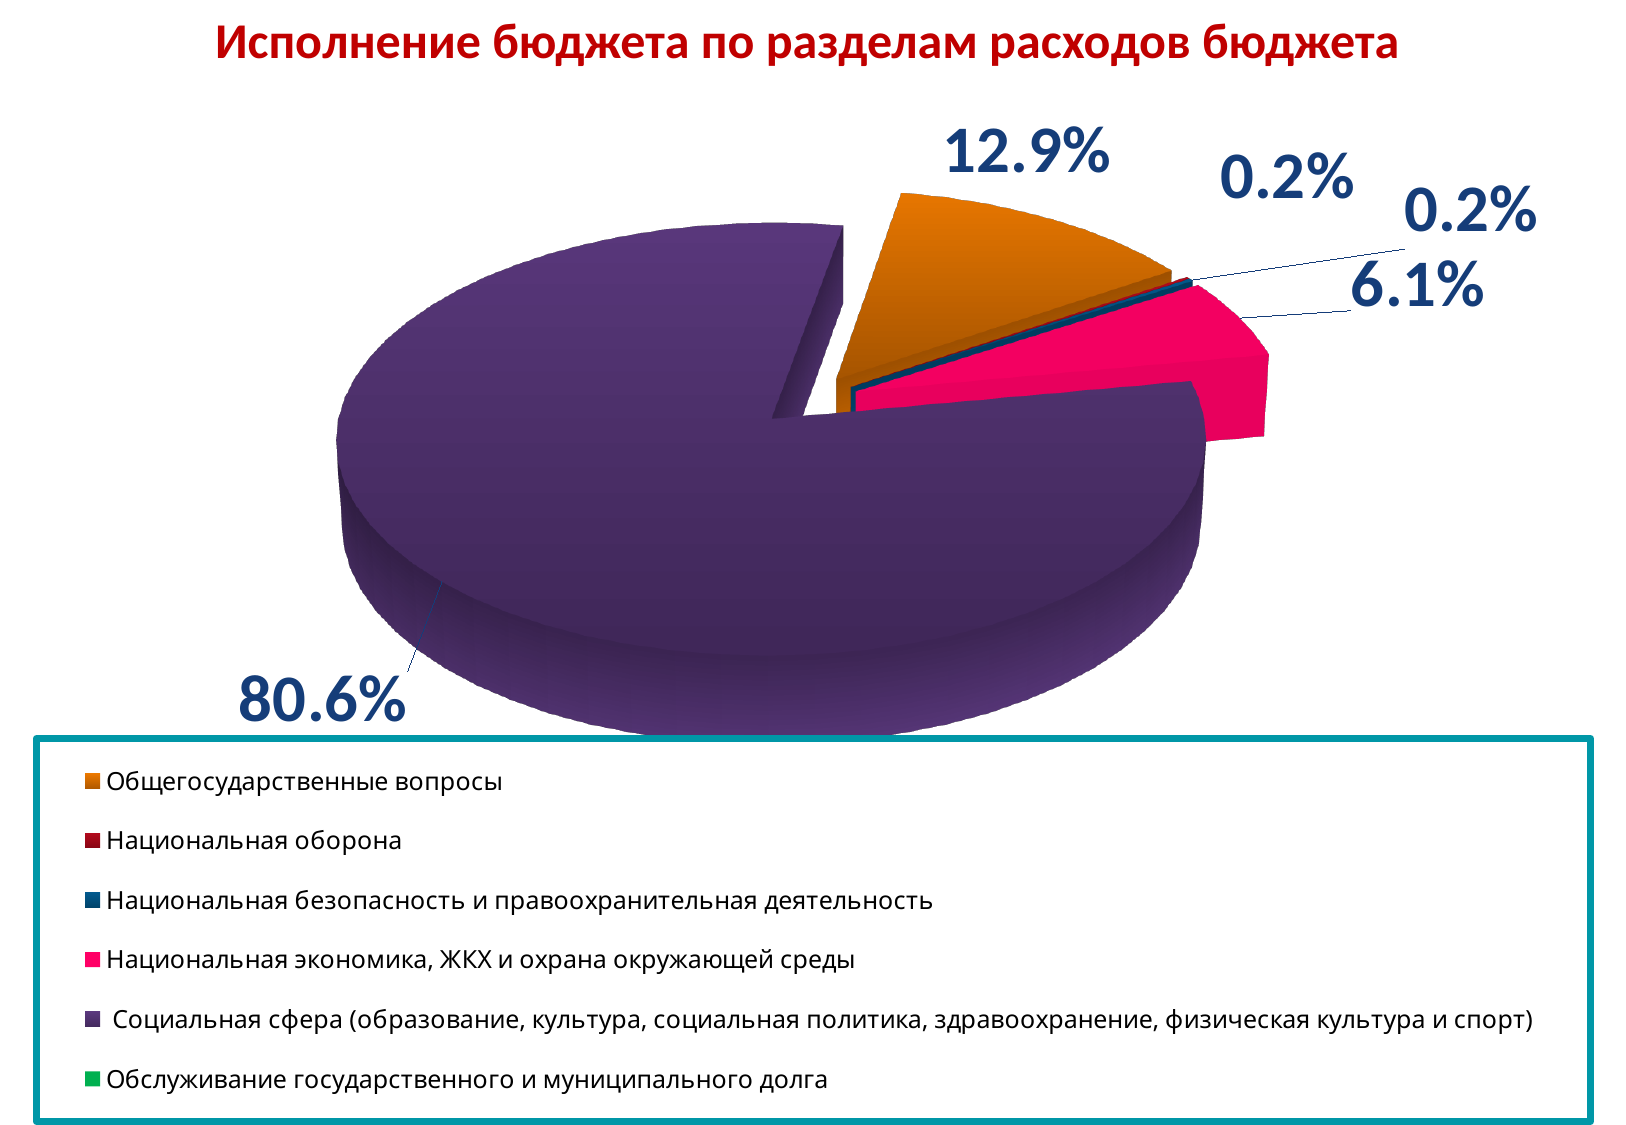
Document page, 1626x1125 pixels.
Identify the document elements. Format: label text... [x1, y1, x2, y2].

chart [0, 87, 1613, 1125]
text_box Исполнение бюджета по разделам расходов бюджета [108, 1, 1507, 63]
